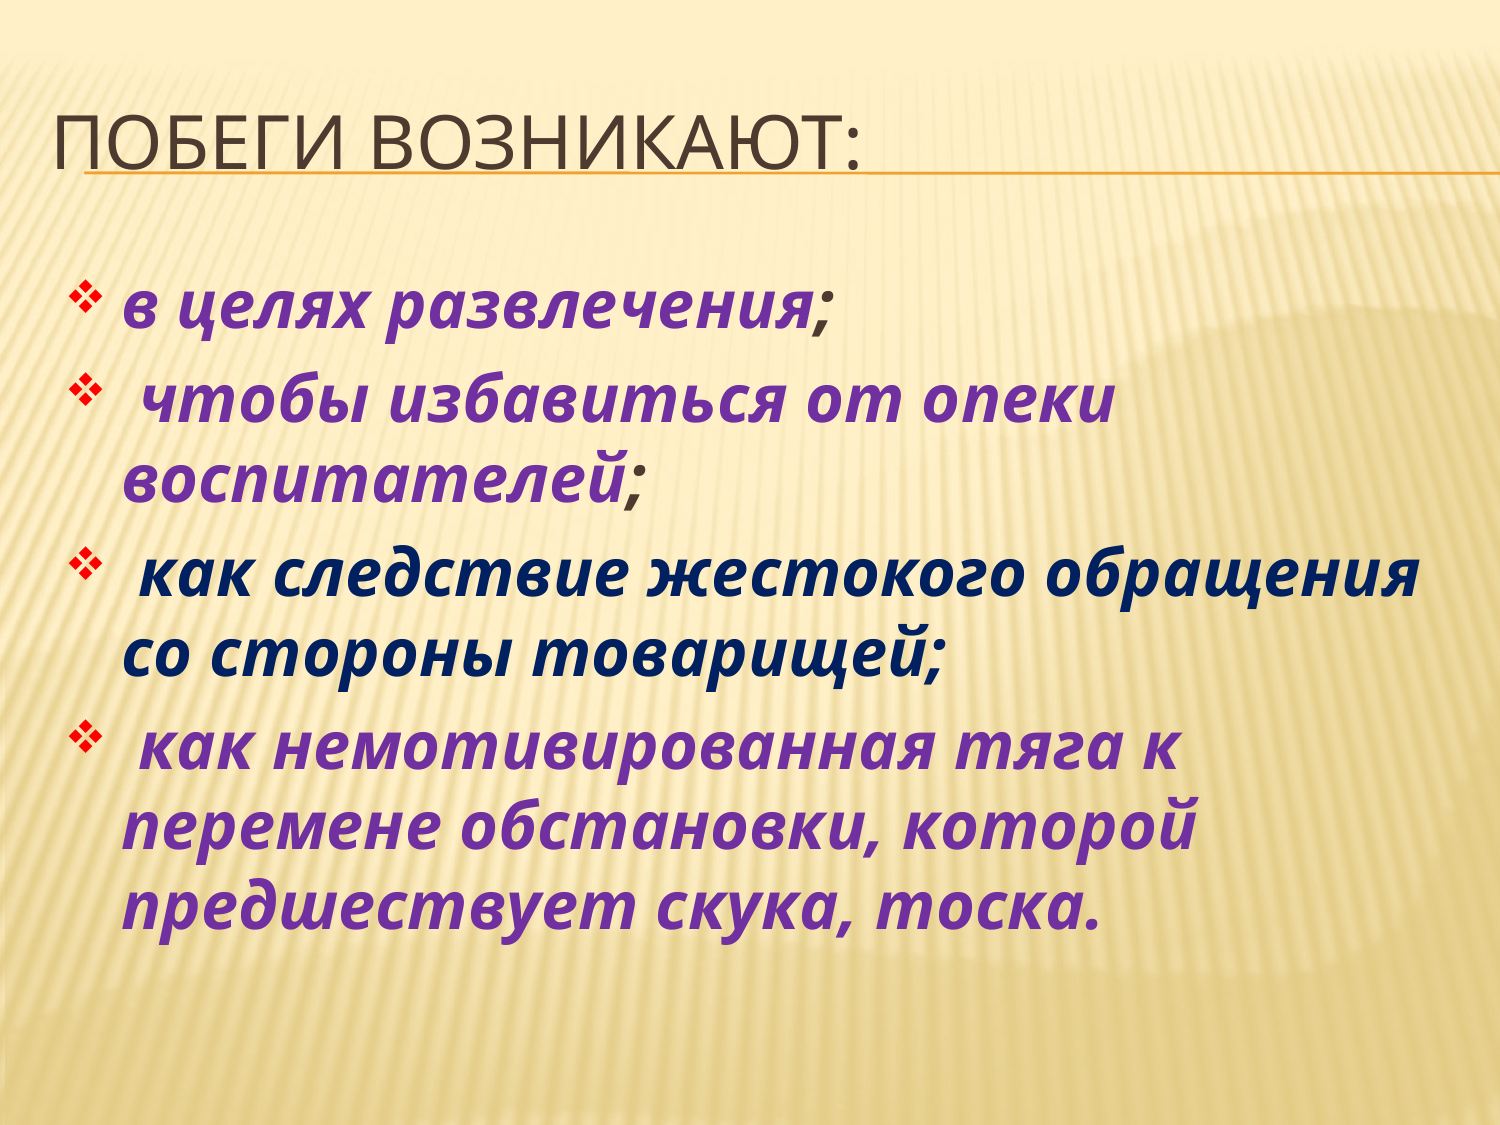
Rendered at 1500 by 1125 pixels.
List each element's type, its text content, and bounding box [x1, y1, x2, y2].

title Побеги возникают: [35, 70, 1461, 208]
list в целях развлечения; чтобы избавиться от опеки воспитателей; как следствие жестокого обращения со стороны товарищей; как немотивированная тяга к перемене обстановки, которой предшествует скука, тоска. [50, 254, 1475, 998]
